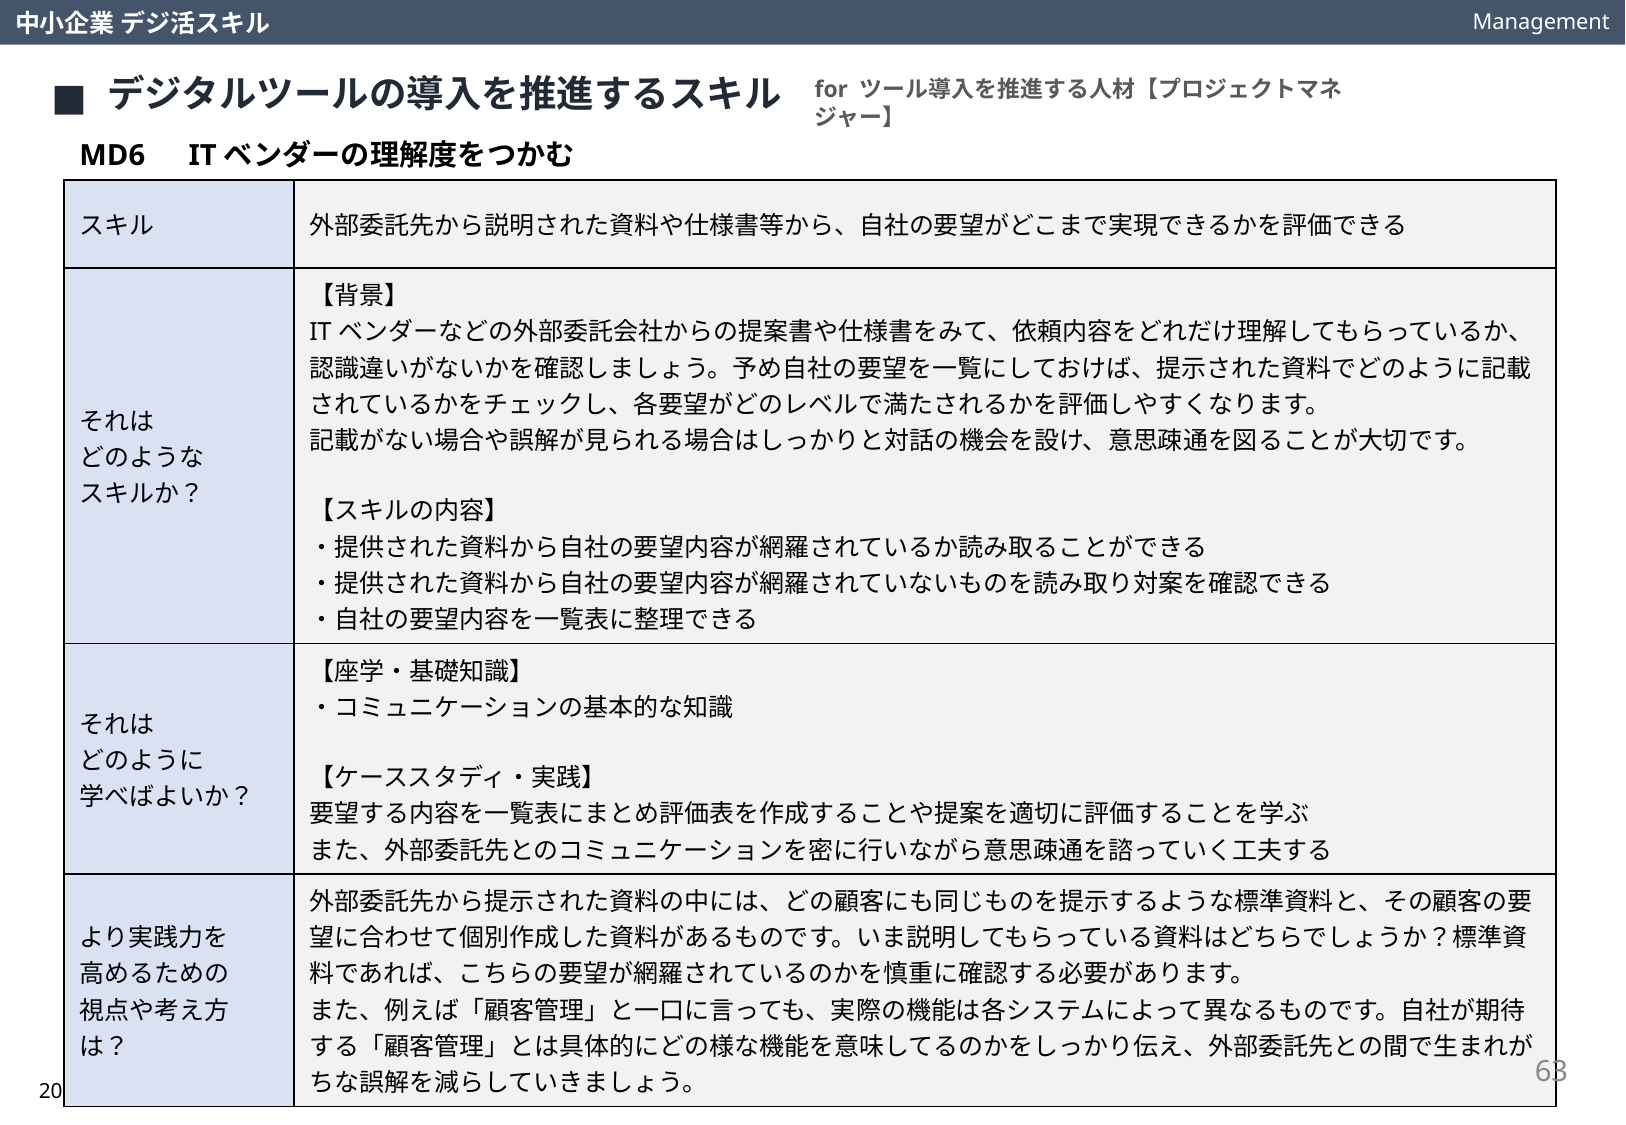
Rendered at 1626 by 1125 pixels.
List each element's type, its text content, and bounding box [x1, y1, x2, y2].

table_header スキル [65, 181, 293, 267]
text_box MD6 ITベンダーの理解度をつかむ [64, 128, 1561, 179]
table_cell それは どのように 学べばよいか？ [65, 644, 293, 873]
table_cell それは どのような スキルか？ [65, 269, 293, 643]
text_box デジタルツールの導入を推進するスキル [36, 62, 1185, 123]
table_cell 外部委託先から提示された資料の中には、どの顧客にも同じものを提示するような標準資料と、その顧客の要望に合わせて個別作成した資料があるものです。いま説明してもらっている資料はどちらでしょうか？標準資料であれば、こちらの要望が網羅されているのかを慎重に確認する必要があります。 また、例えば「顧客管理」と一口に言っても、実際の機能は各システムによって異なるものです。自社が期待する「顧客管理」とは具体的にどの様な機能を意味してるのかをしっかり伝え、外部委託先との間で生まれがちな誤解を減らしていきましょう。 [295, 875, 1555, 1106]
text_box for ツール導入を推進する人材【プロジェクトマネジャー】 [799, 67, 1447, 138]
table_cell より実践力を 高めるための 視点や考え方は？ [65, 875, 293, 1106]
text_box Management [1438, 0, 1625, 42]
slide_number 63 [1217, 1042, 1584, 1103]
table_cell 【座学・基礎知識】 ・コミュニケーションの基本的な知識 【ケーススタディ・実践】 要望する内容を一覧表にまとめ評価表を作成することや提案を適切に評価することを学ぶ また、外部委託先とのコミュニケーションを密に行いながら意思疎通を諮っていく工夫する [295, 644, 1555, 873]
text_box 中小企業 デジ活スキル [0, 0, 1625, 45]
table_header 外部委託先から説明された資料や仕様書等から、自社の要望がどこまで実現できるかを評価できる [295, 181, 1555, 267]
table_cell 【背景】 ITベンダーなどの外部委託会社からの提案書や仕様書をみて、依頼内容をどれだけ理解してもらっているか、認識違いがないかを確認しましょう。予め自社の要望を一覧にしておけば、提示された資料でどのように記載されているかをチェックし、各要望がどのレベルで満たされるかを評価しやすくなります。 記載がない場合や誤解が見られる場合はしっかりと対話の機会を設け、意思疎通を図ることが大切です。 【スキルの内容】 ・提供された資料から自社の要望内容が網羅されているか読み取ることができる ・提供された資料から自社の要望内容が網羅されていないものを読み取り対案を確認できる ・自社の要望内容を一覧表に整理できる [295, 269, 1555, 643]
